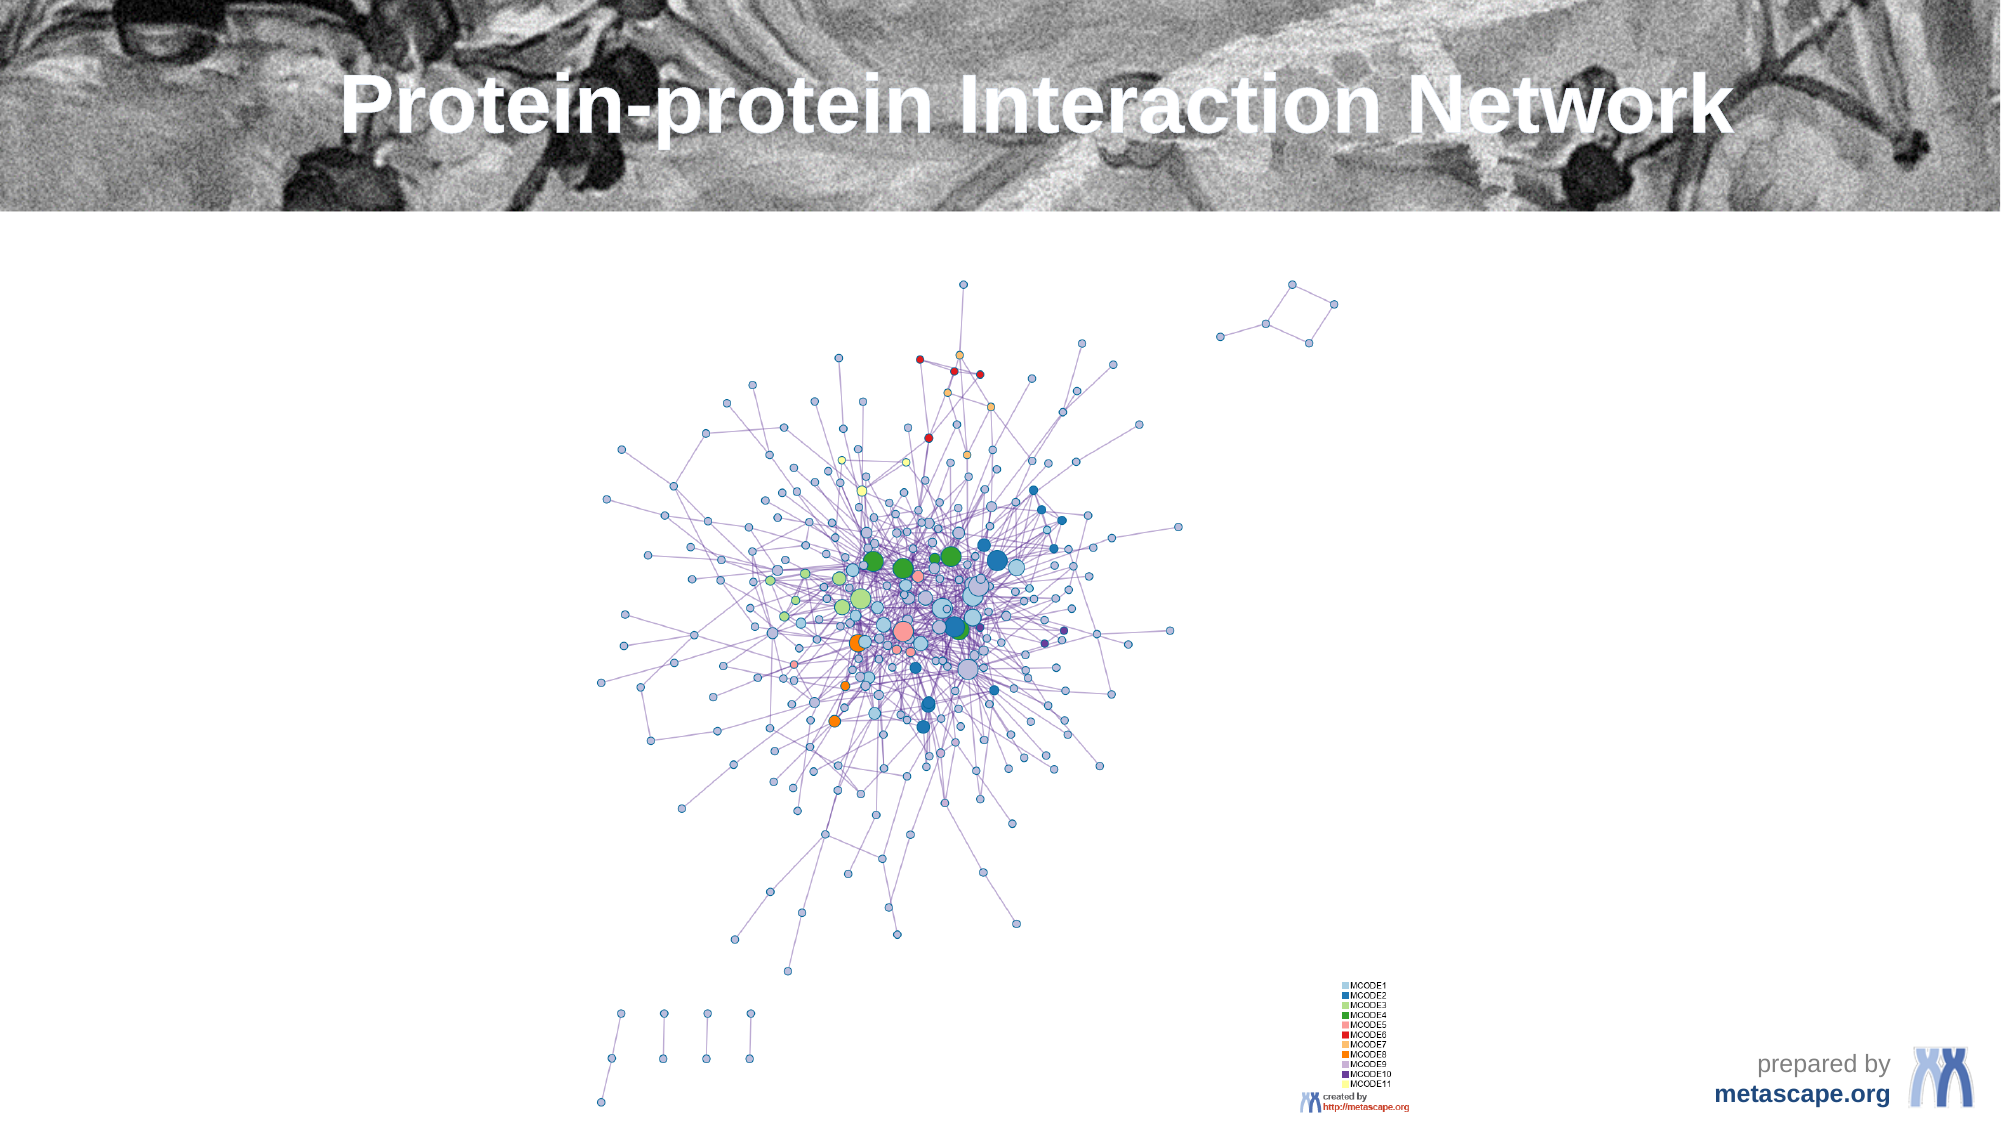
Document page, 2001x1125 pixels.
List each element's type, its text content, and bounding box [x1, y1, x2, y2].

picture [0, 0, 2001, 1125]
title Protein-protein Interaction Network [323, 11, 1802, 187]
